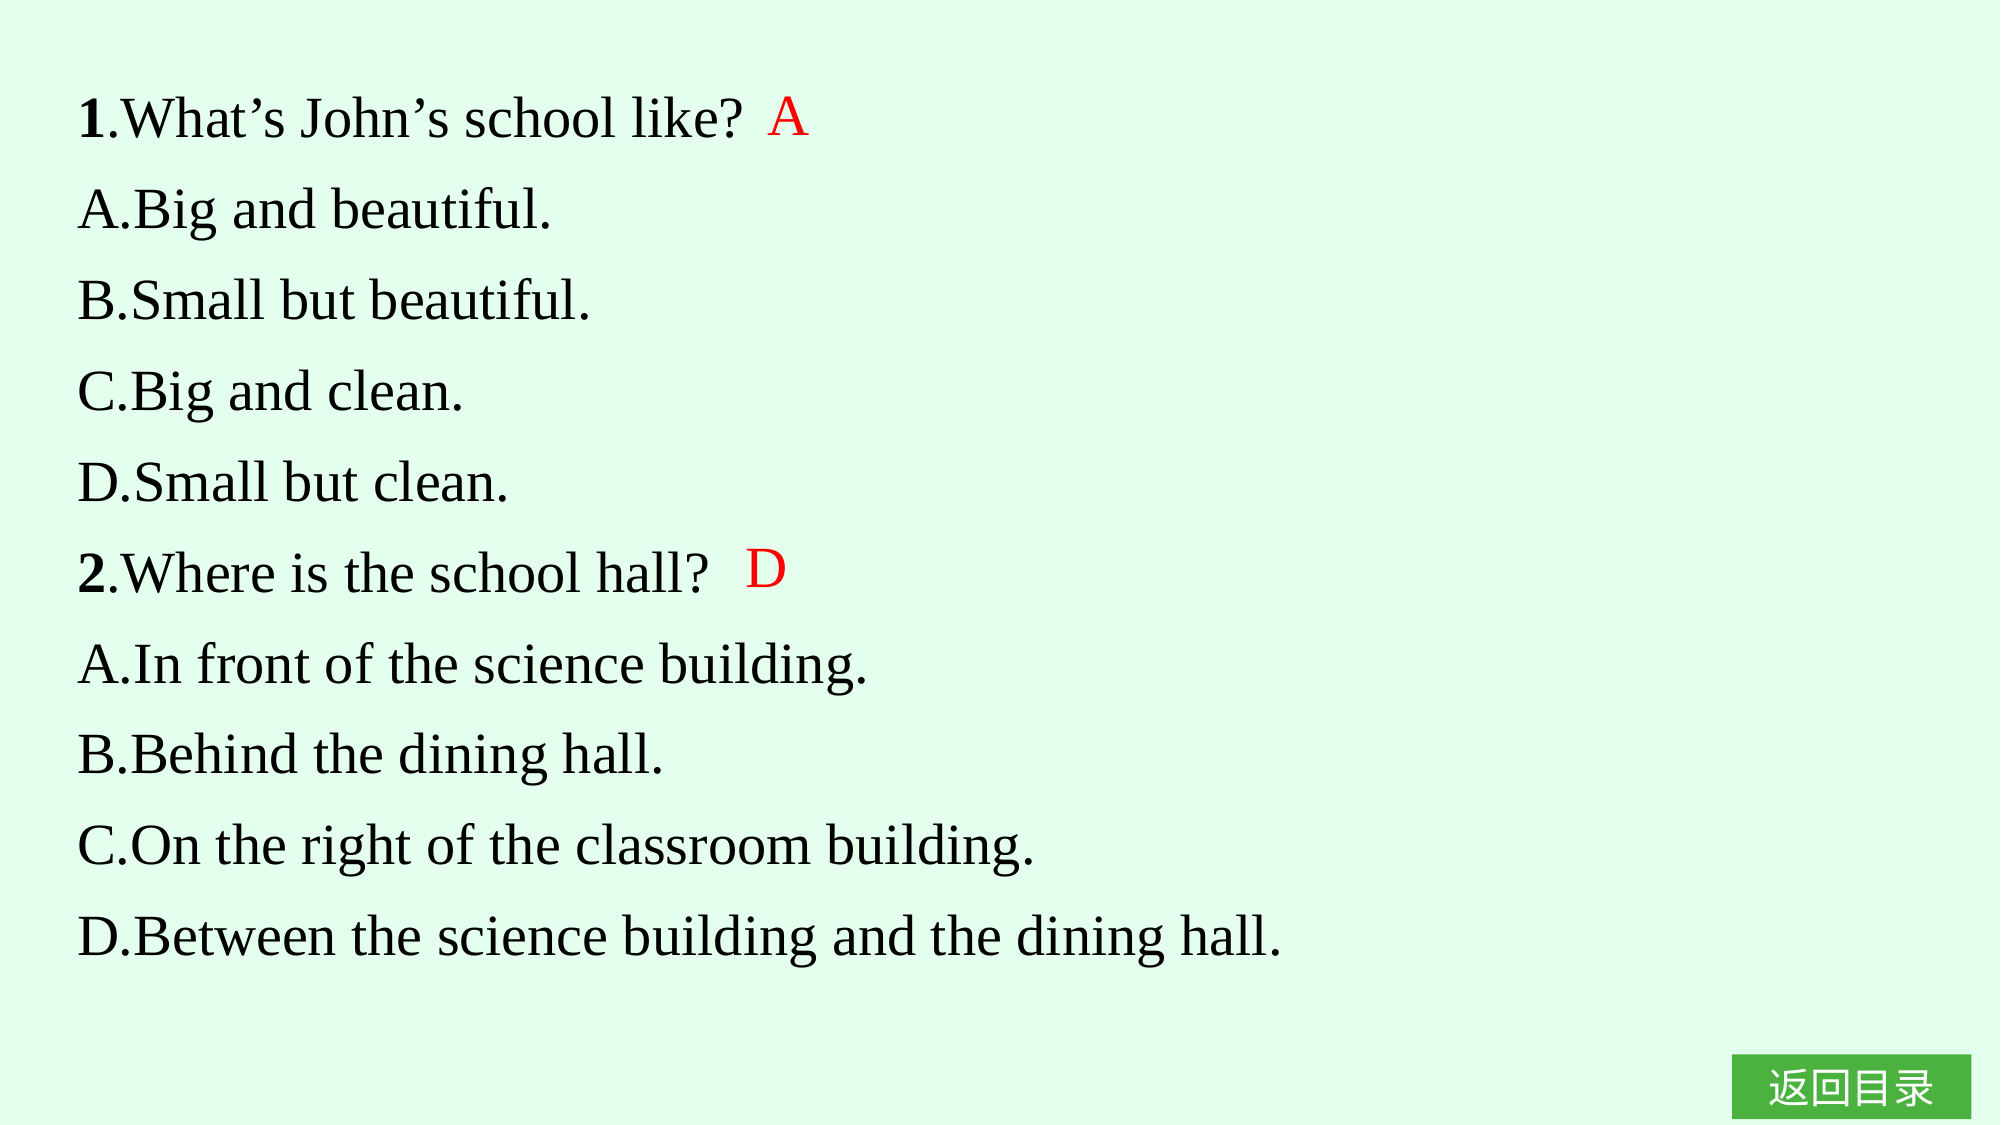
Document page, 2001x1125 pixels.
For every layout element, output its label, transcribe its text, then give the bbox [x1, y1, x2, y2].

text_box A [752, 69, 836, 155]
text_box D [730, 522, 803, 607]
text_box 1.What’s John’s school like? A.Big and beautiful. B.Small but beautiful. C.Big and clean. D.Small but clean. 2.Where is the school hall? A.In front of the science building. B.Behind the dining hall. C.On the right of the classroom building. D.Between the science building and the dining hall. [62, 50, 1938, 975]
